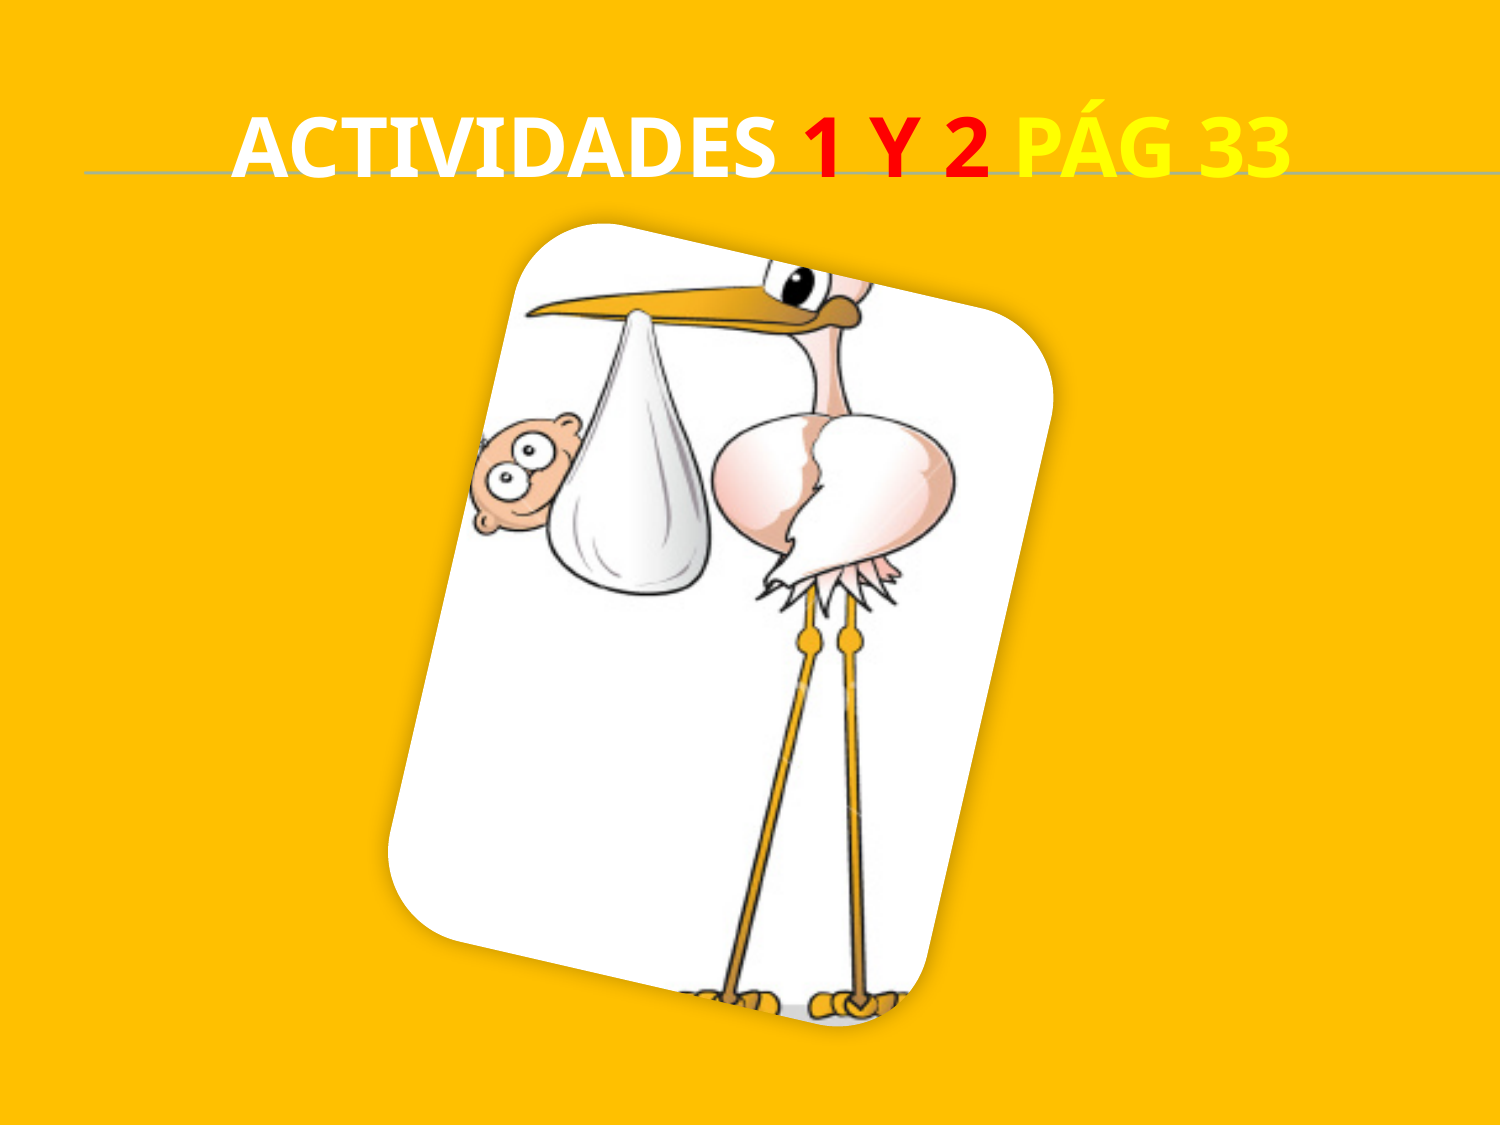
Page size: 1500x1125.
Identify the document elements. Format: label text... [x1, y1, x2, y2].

picture [388, 607, 442, 936]
picture [721, 1002, 901, 1027]
picture [998, 313, 1054, 649]
title ACTIVIDADES 1 Y 2 PÁG 33 [50, 75, 1475, 213]
picture [445, 223, 997, 993]
